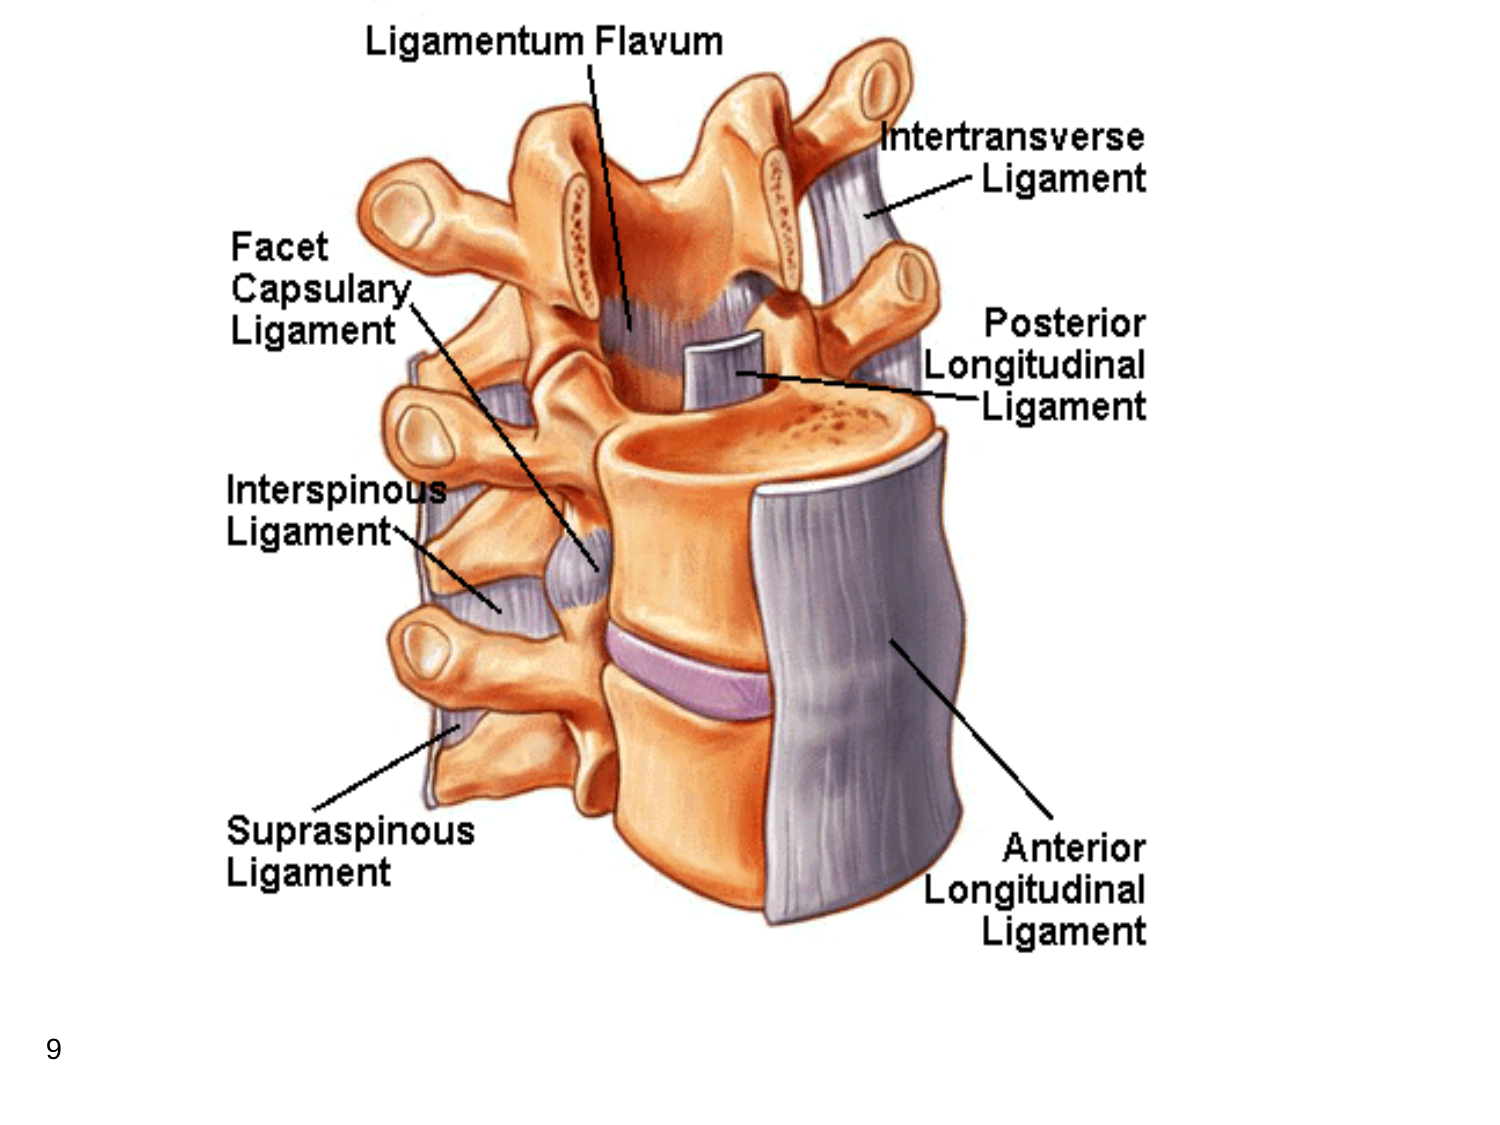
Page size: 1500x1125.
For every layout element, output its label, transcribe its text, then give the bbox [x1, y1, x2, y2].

picture [222, 0, 1149, 985]
slide_number 9 [4, 1023, 78, 1102]
